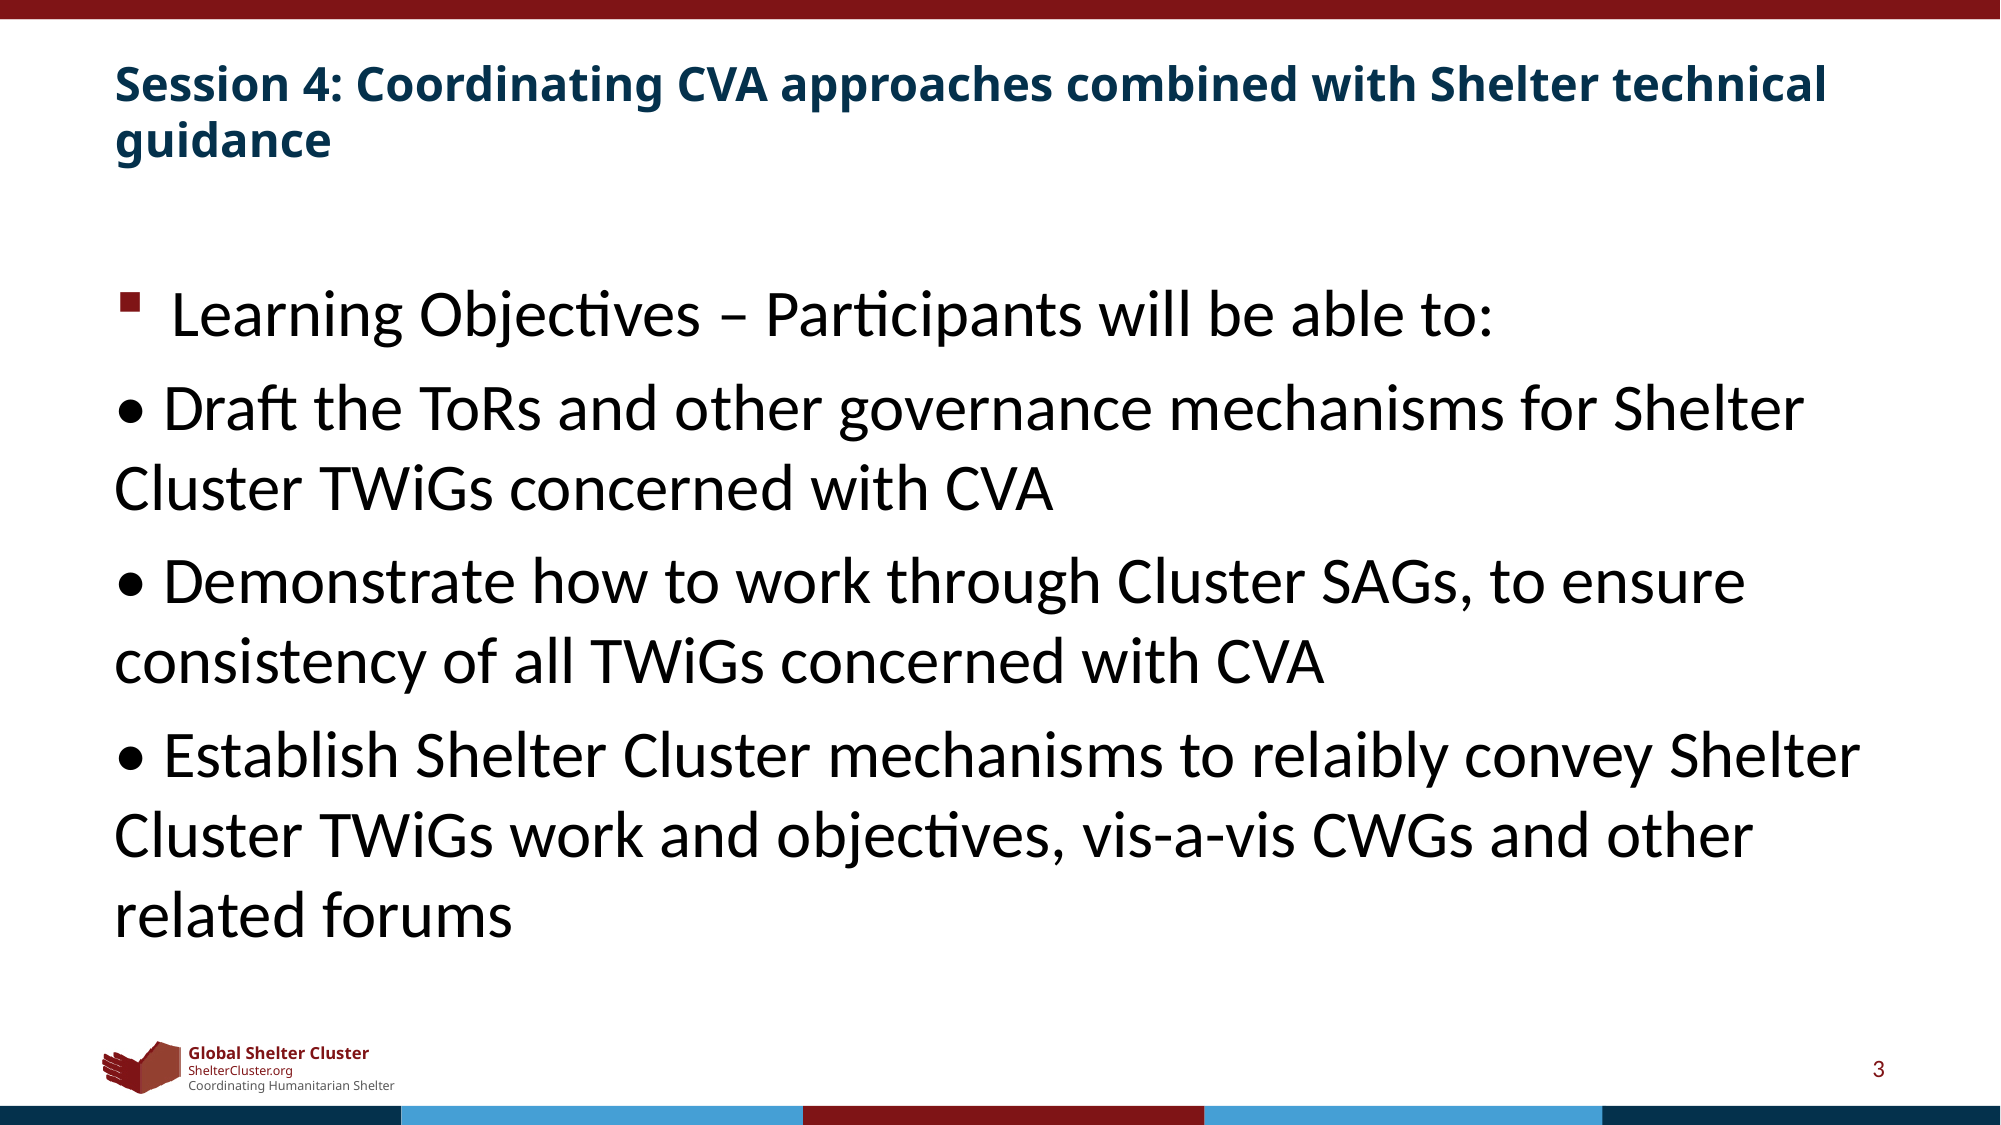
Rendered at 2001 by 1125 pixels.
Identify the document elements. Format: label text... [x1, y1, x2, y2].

picture [102, 1041, 181, 1094]
list Learning Objectives – Participants will be able to: • Draft the ToRs and other governance mechanisms for Shelter Cluster TWiGs concerned with CVA • Demonstrate how to work through Cluster SAGs, to ensure consistency of all TWiGs concerned with CVA • Establish Shelter Cluster mechanisms to relaibly convey Shelter Cluster TWiGs work and objectives, vis-a-vis CWGs and other related forums [99, 262, 1900, 1005]
title Session 4: Coordinating CVA approaches combined with Shelter technical guidance [99, 45, 1900, 233]
slide_number 3 [1433, 1037, 1900, 1098]
